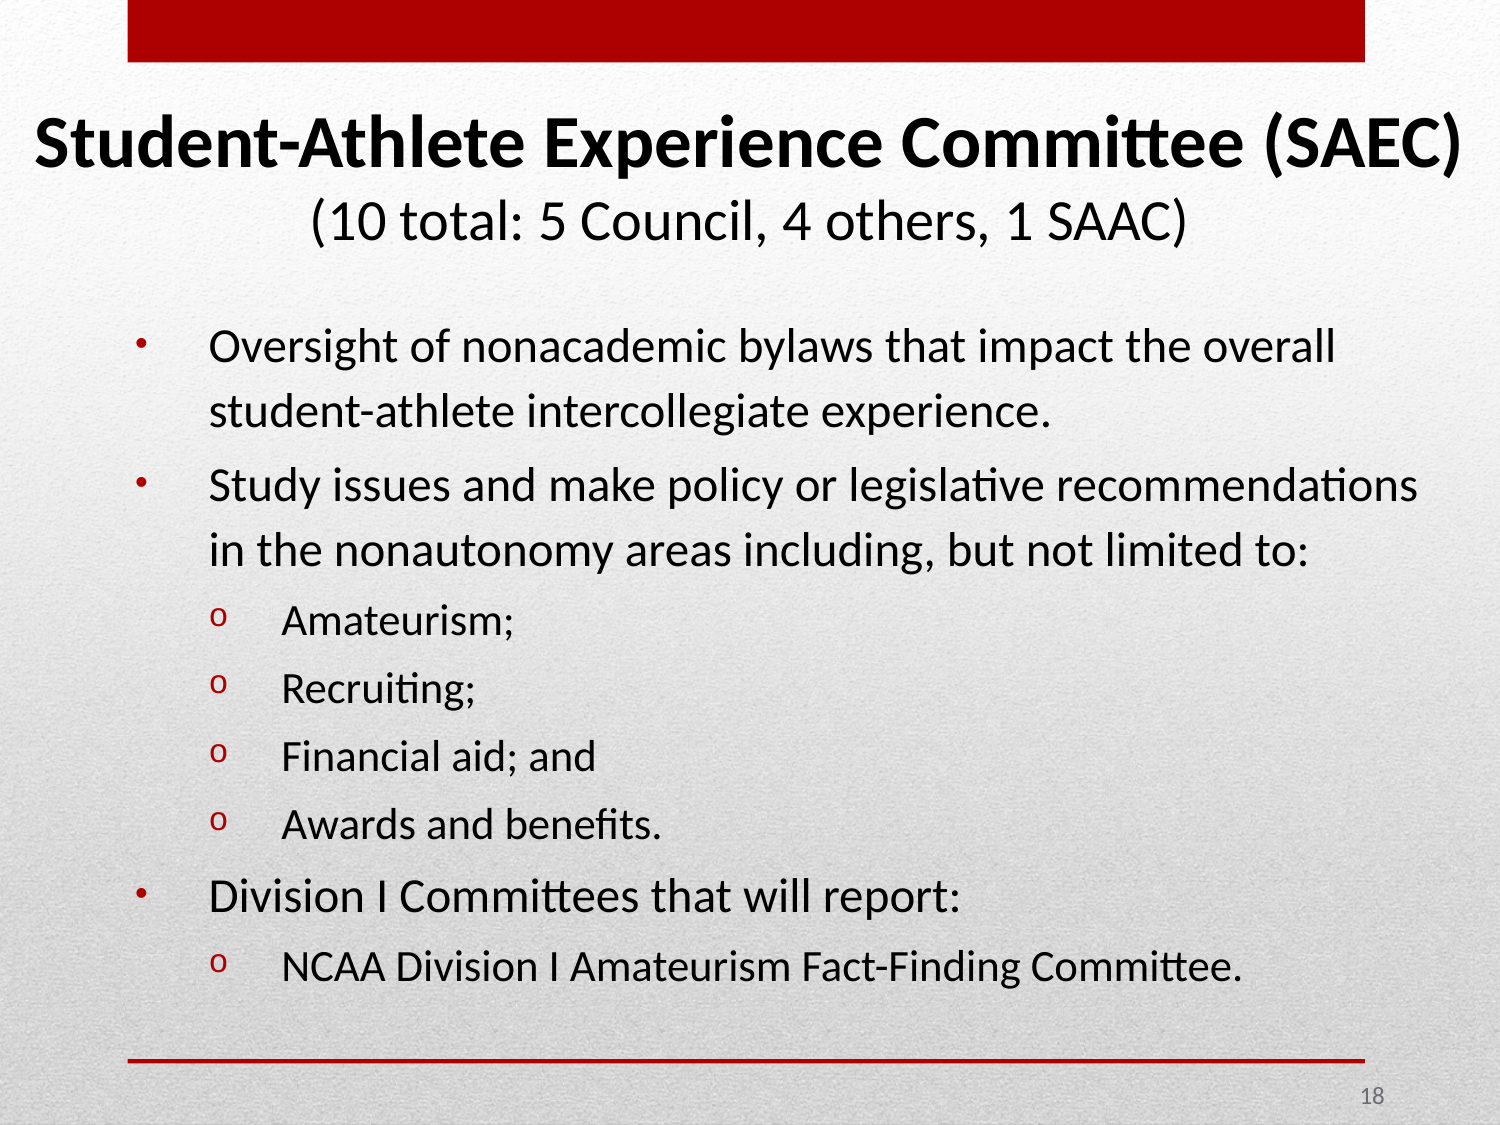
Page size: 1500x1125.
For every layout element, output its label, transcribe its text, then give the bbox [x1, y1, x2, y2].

list Oversight of nonacademic bylaws that impact the overall student-athlete intercollegiate experience. Study issues and make policy or legislative recommendations in the nonautonomy areas including, but not limited to: Amateurism; Recruiting; Financial aid; and Awards and benefits. Division I Committees that will report: NCAA Division I Amateurism Fact-Finding Committee. [120, 299, 1438, 1063]
title Student-Athlete Experience Committee (SAEC) (10 total: 5 Council, 4 others, 1 SAAC) [0, 60, 1500, 285]
slide_number 18 [1275, 1065, 1400, 1125]
